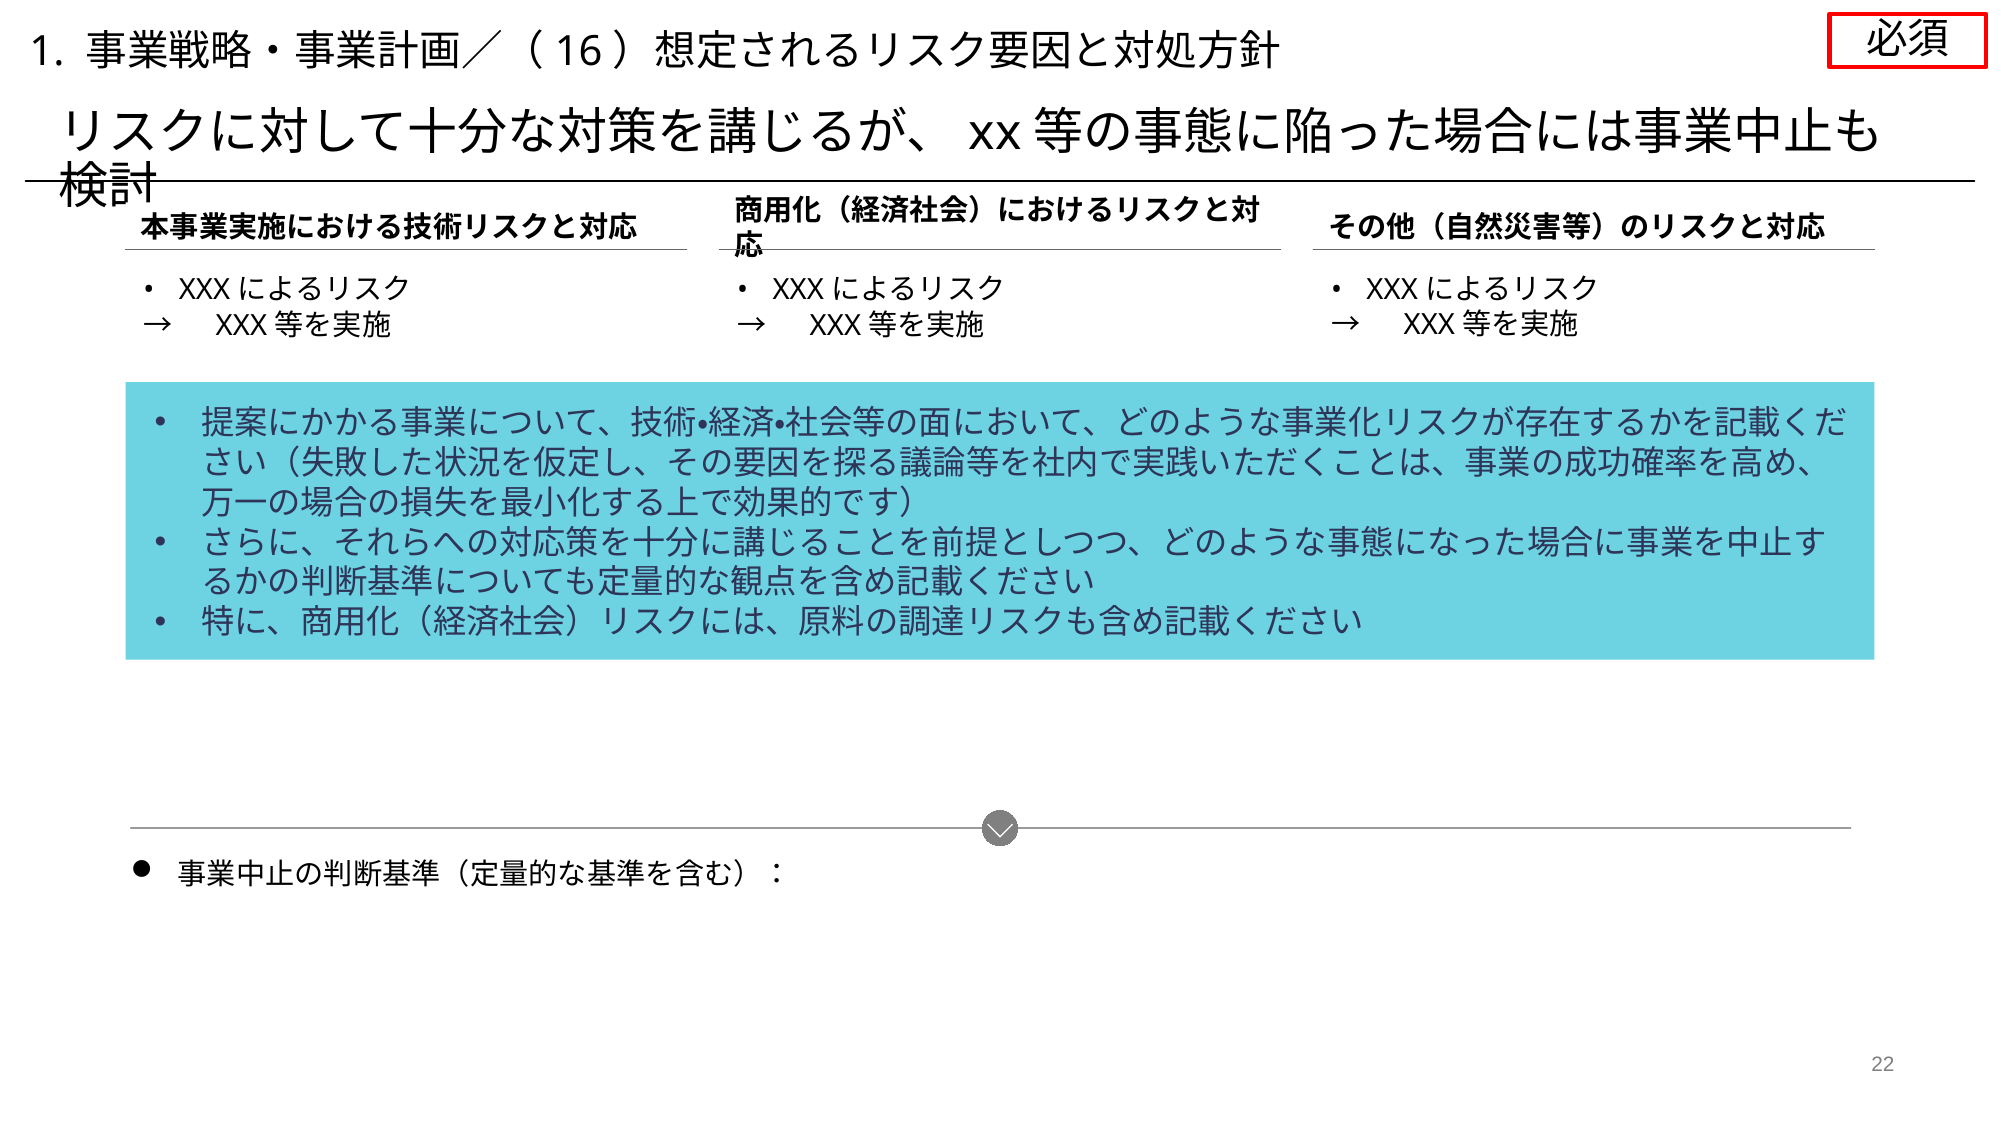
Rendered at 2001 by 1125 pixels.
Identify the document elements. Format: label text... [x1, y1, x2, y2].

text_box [981, 810, 1018, 846]
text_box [125, 202, 687, 250]
text_box 事業中止の判断基準（定量的な基準を含む）： [130, 847, 1852, 1011]
text_box 提案にかかる事業について、技術・経済・社会等の面において、どのような事業化リスクが存在するかを記載ください（失敗した状況を仮定し、その要因を探る議論等を社内で実践いただくことは、事業の成功確率を高め、万一の場合の損失を最小化する上で効果的です） さらに、それらへの対応策を十分に講じることを前提としつつ、どのような事態になった場合に事業を中止するかの判断基準についても定量的な観点を含め記載ください 特に、商用化（経済社会）リスクには、原料の調達リスクも含め記載ください [125, 381, 1875, 660]
text_box リスクに対して十分な対策を講じるが、xx等の事態に陥った場合には事業中止も検討 [59, 106, 1904, 180]
text_box XXXによるリスク → XXX等を実施 [125, 270, 687, 378]
text_box XXXによるリスク → XXX等を実施 [1313, 270, 1875, 377]
text_box リスクに対して十分な対策を講じるが、xx等の事態に陥った場合には事業中止も検討 [59, 182, 1904, 215]
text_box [719, 202, 1281, 250]
text_box XXXによるリスク → XXX等を実施 [719, 270, 1281, 378]
text_box 1. 事業戦略・事業計画／（16）想定されるリスク要因と対処方針 [29, 29, 1823, 75]
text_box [1313, 202, 1875, 250]
text_box 必須 [1829, 13, 1986, 68]
